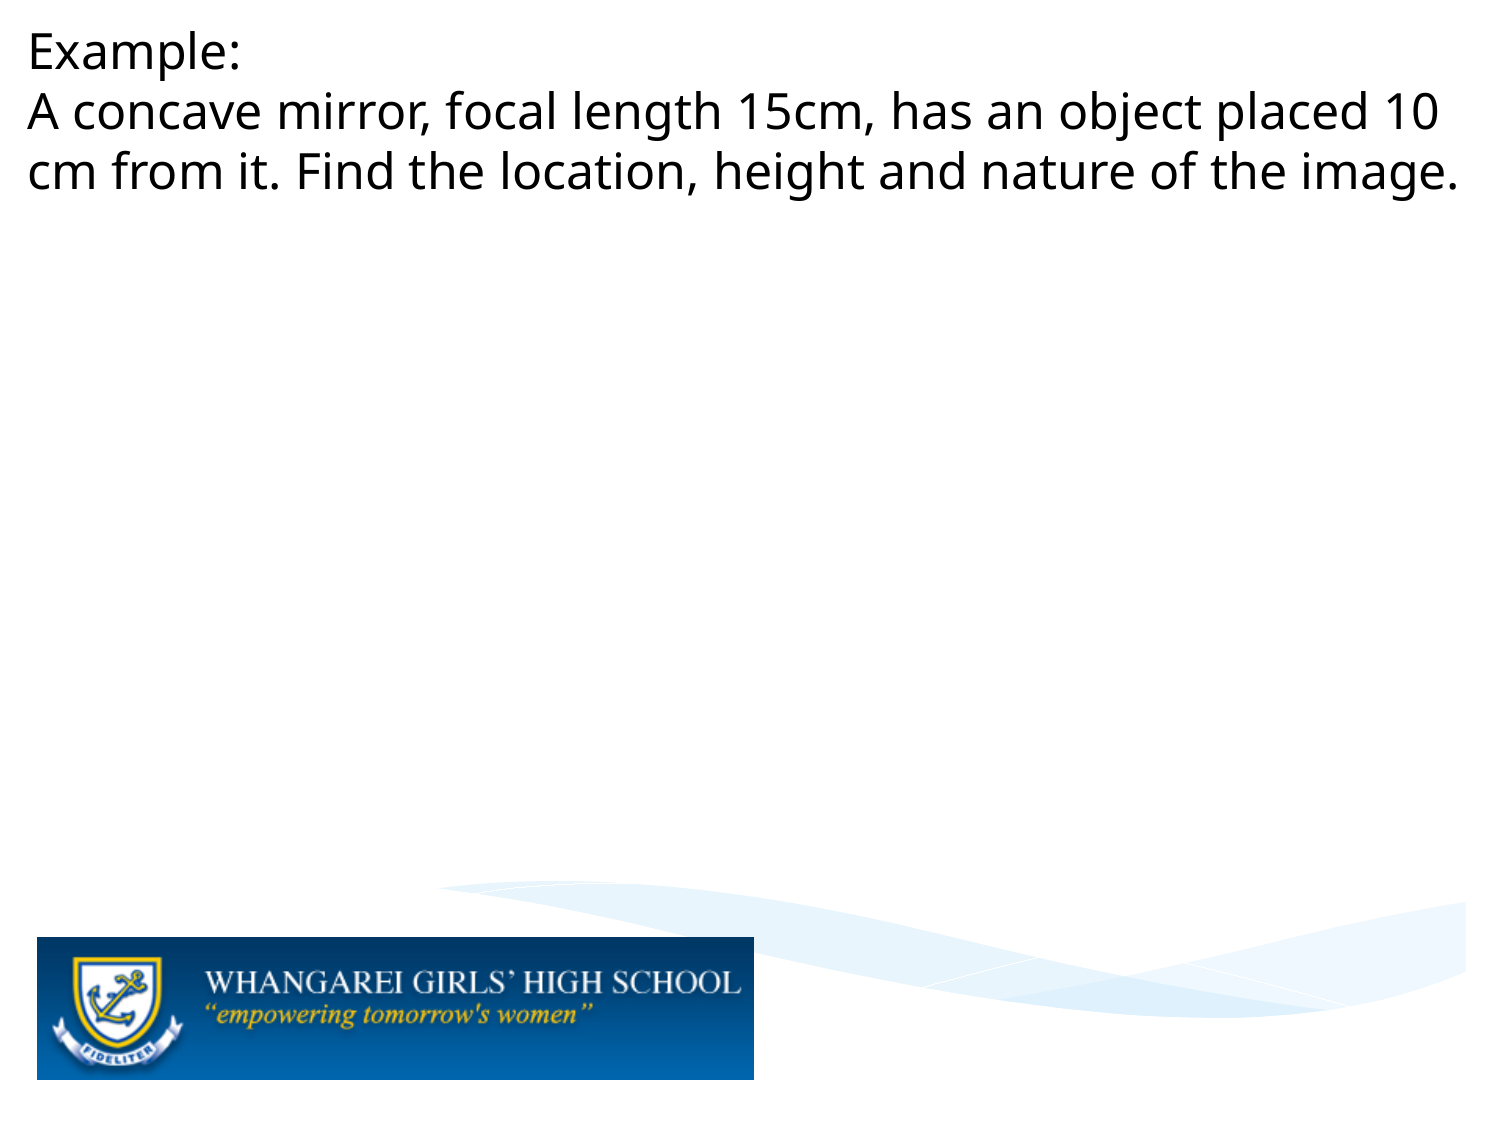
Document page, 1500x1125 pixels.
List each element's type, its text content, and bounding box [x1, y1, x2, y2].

picture [37, 937, 754, 1080]
text_box Example: A concave mirror, focal length 15cm, has an object placed 10 cm from it. Find the location, height and nature of the image. [12, 12, 1488, 208]
